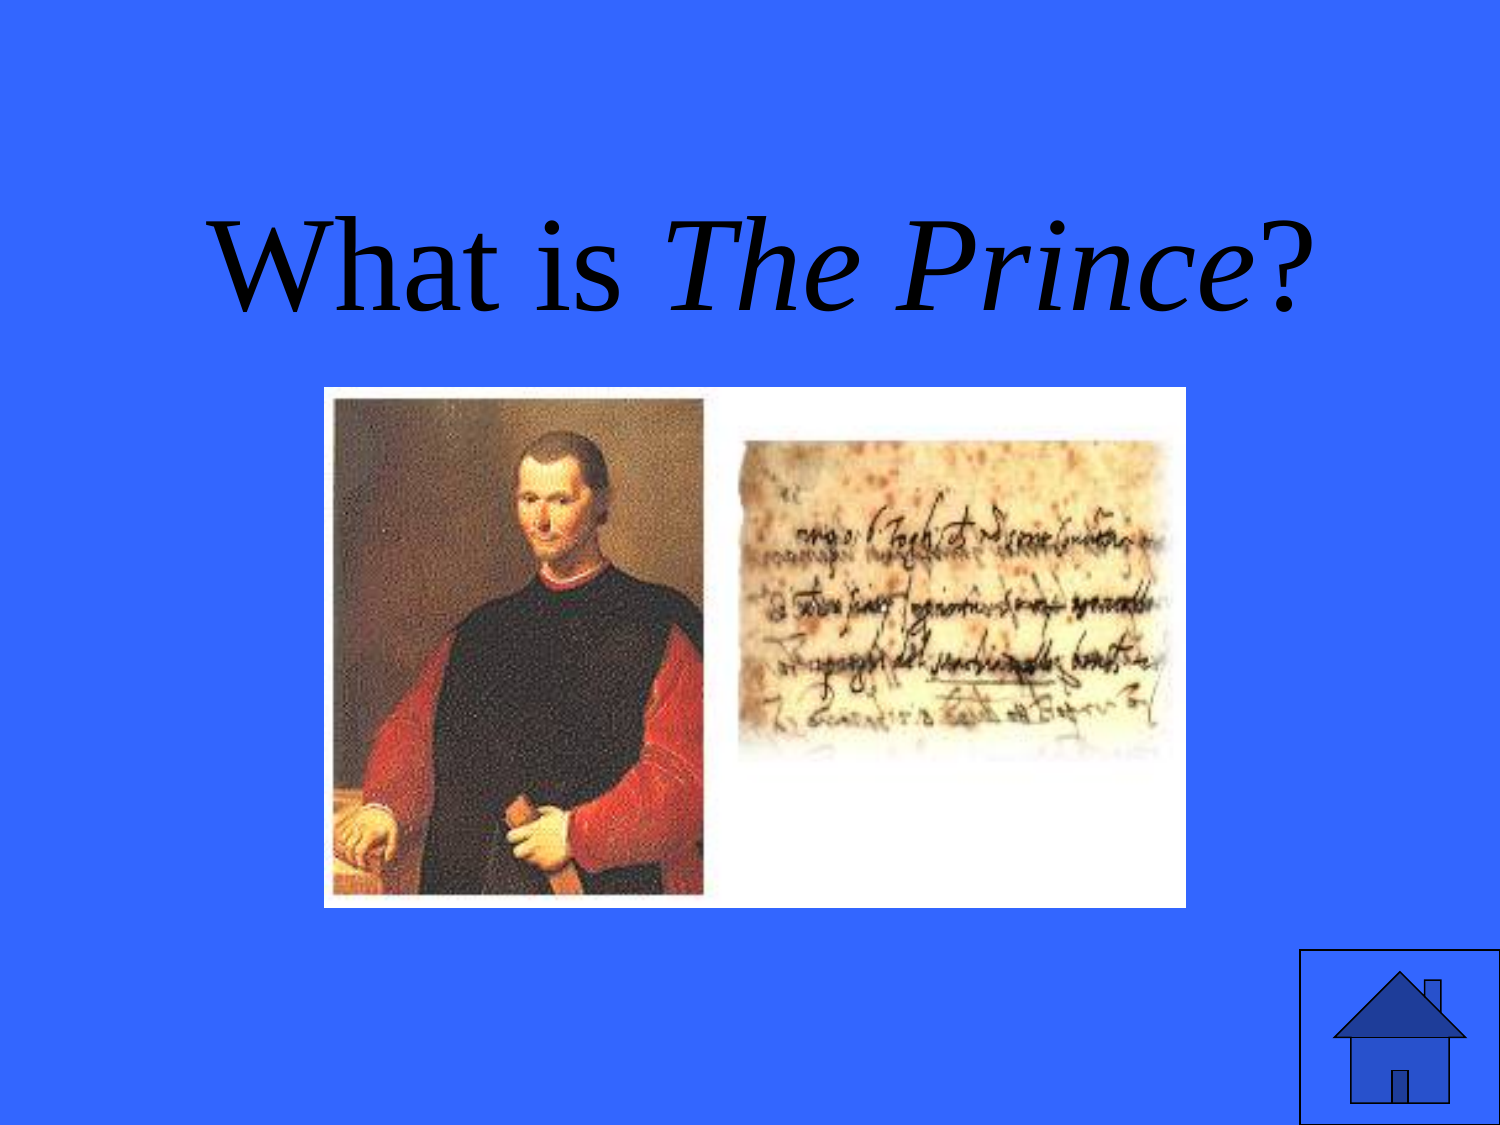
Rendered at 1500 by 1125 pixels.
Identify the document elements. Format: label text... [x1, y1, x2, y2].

title What is The Prince? [125, 162, 1400, 350]
text_box [1299, 950, 1500, 1125]
picture [324, 387, 1186, 908]
